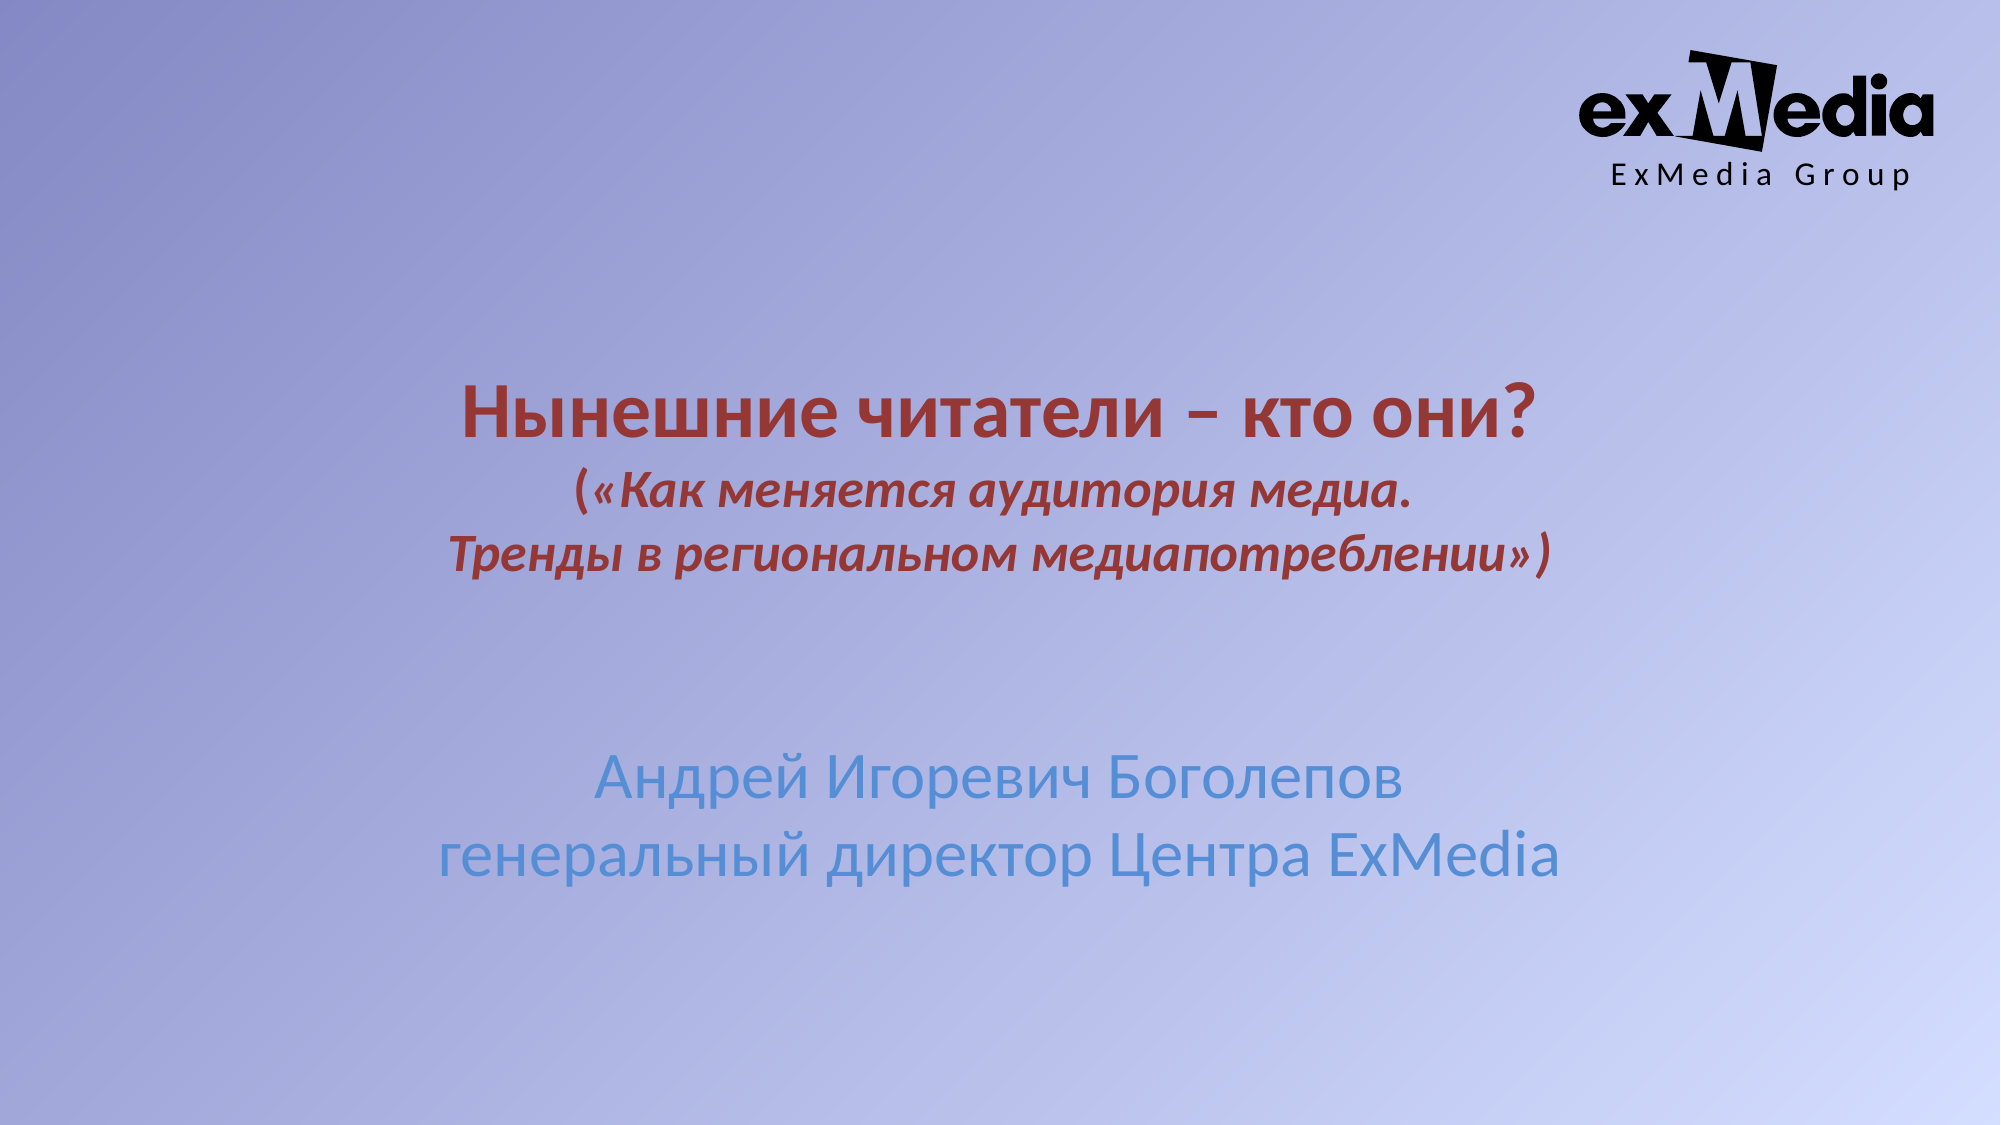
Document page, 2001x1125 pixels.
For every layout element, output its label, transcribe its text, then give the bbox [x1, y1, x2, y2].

title Нынешние читатели – кто они? («Как меняется аудитория медиа. Тренды в региональном медиапотреблении») [150, 349, 1850, 591]
picture [1578, 49, 1934, 152]
subtitle Андрей Игоревич Боголепов генеральный директор Центра ExMedia [300, 740, 1700, 925]
text_box E x M e d i a G r o u p [1566, 144, 1955, 200]
